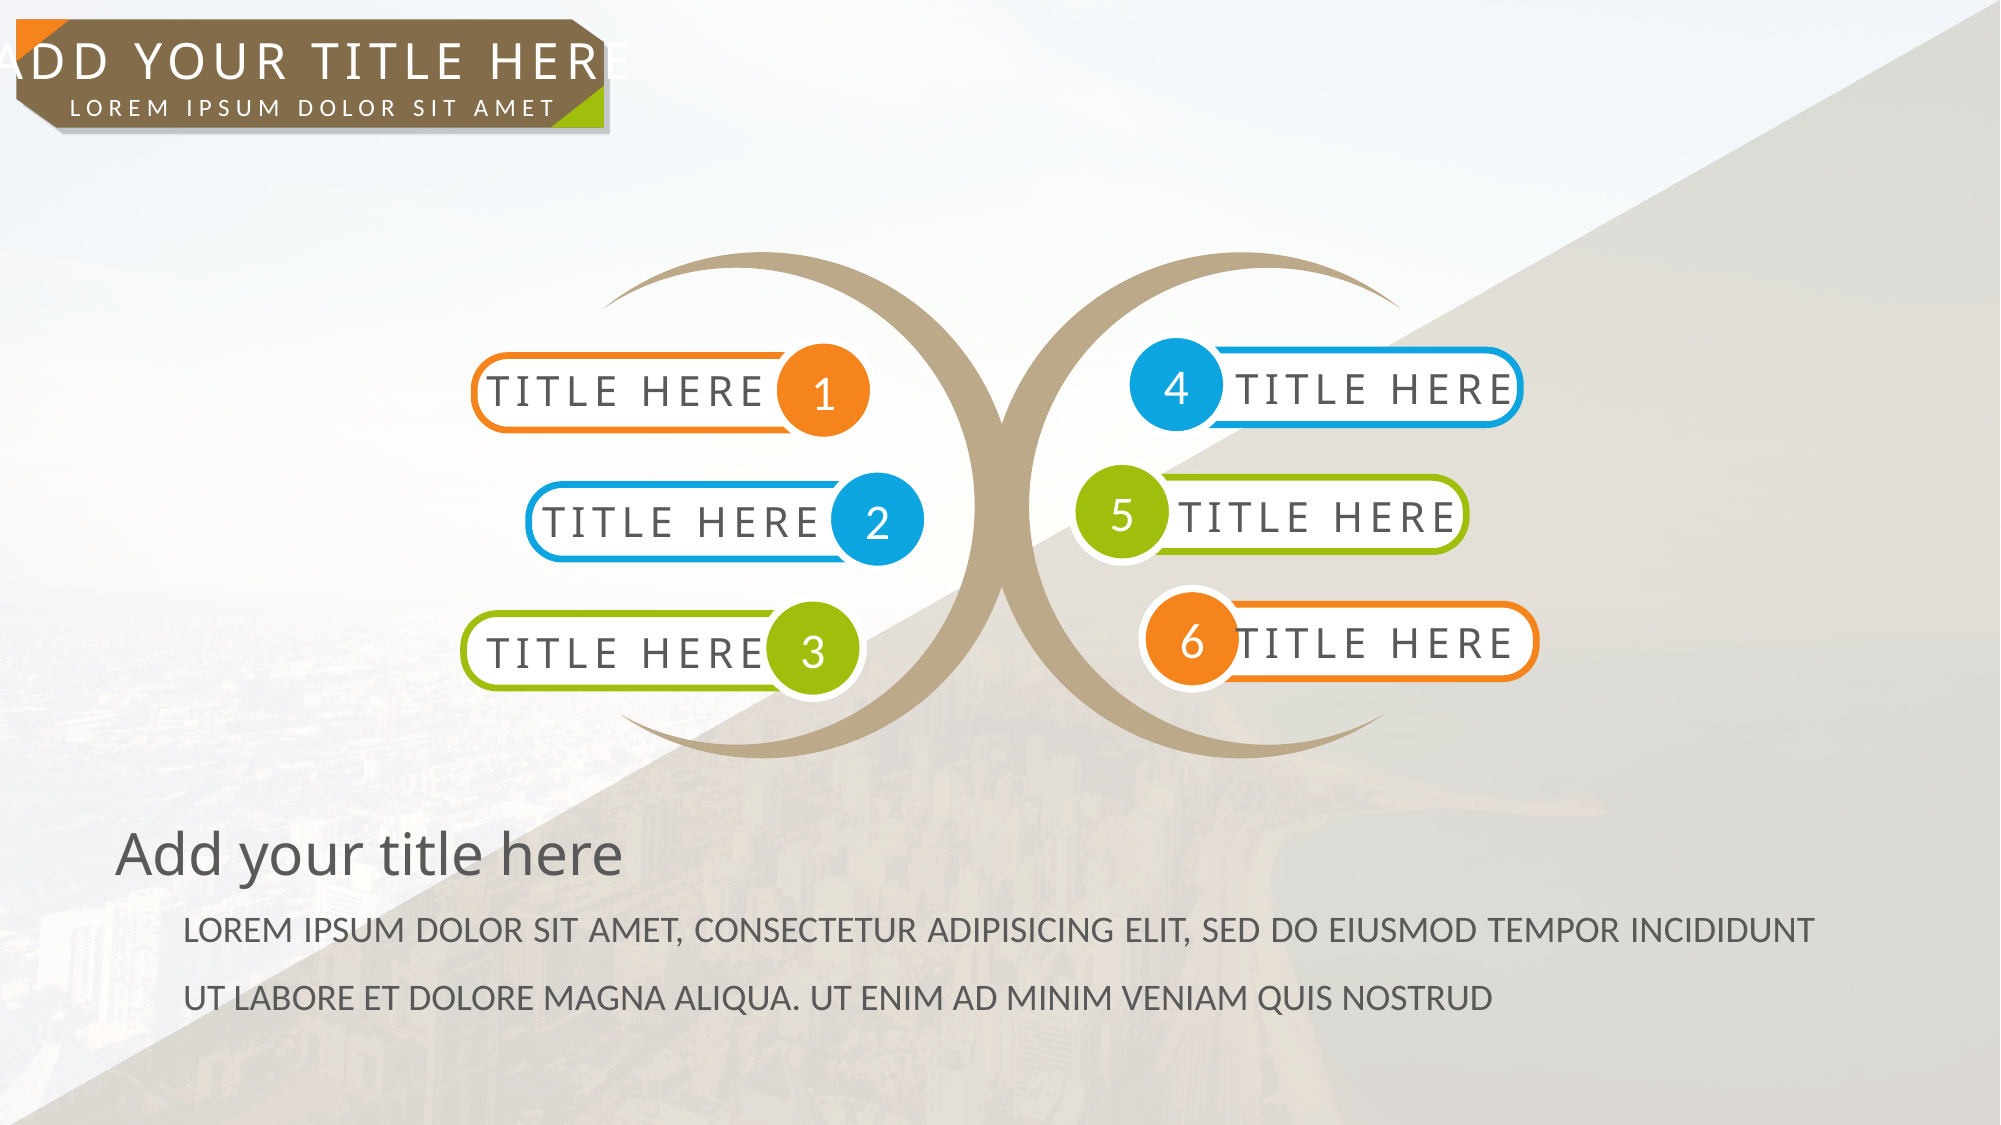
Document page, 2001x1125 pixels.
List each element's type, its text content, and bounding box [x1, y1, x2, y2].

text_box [473, 339, 874, 441]
text_box [985, 248, 1404, 762]
text_box [13, 16, 73, 65]
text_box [1125, 333, 1521, 436]
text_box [1071, 460, 1467, 563]
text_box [463, 597, 864, 699]
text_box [1141, 588, 1537, 690]
text_box [72, 16, 582, 22]
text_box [528, 468, 929, 570]
text_box [600, 248, 1002, 762]
text_box LOREM IPSUM DOLOR SIT AMET [55, 75, 569, 129]
text_box ADD YOUR TITLE HERE [0, 22, 647, 97]
text_box [3, 0, 2000, 1125]
picture [0, 0, 1991, 1125]
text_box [167, 809, 1832, 1021]
text_box [13, 97, 604, 132]
text_box [547, 82, 608, 131]
